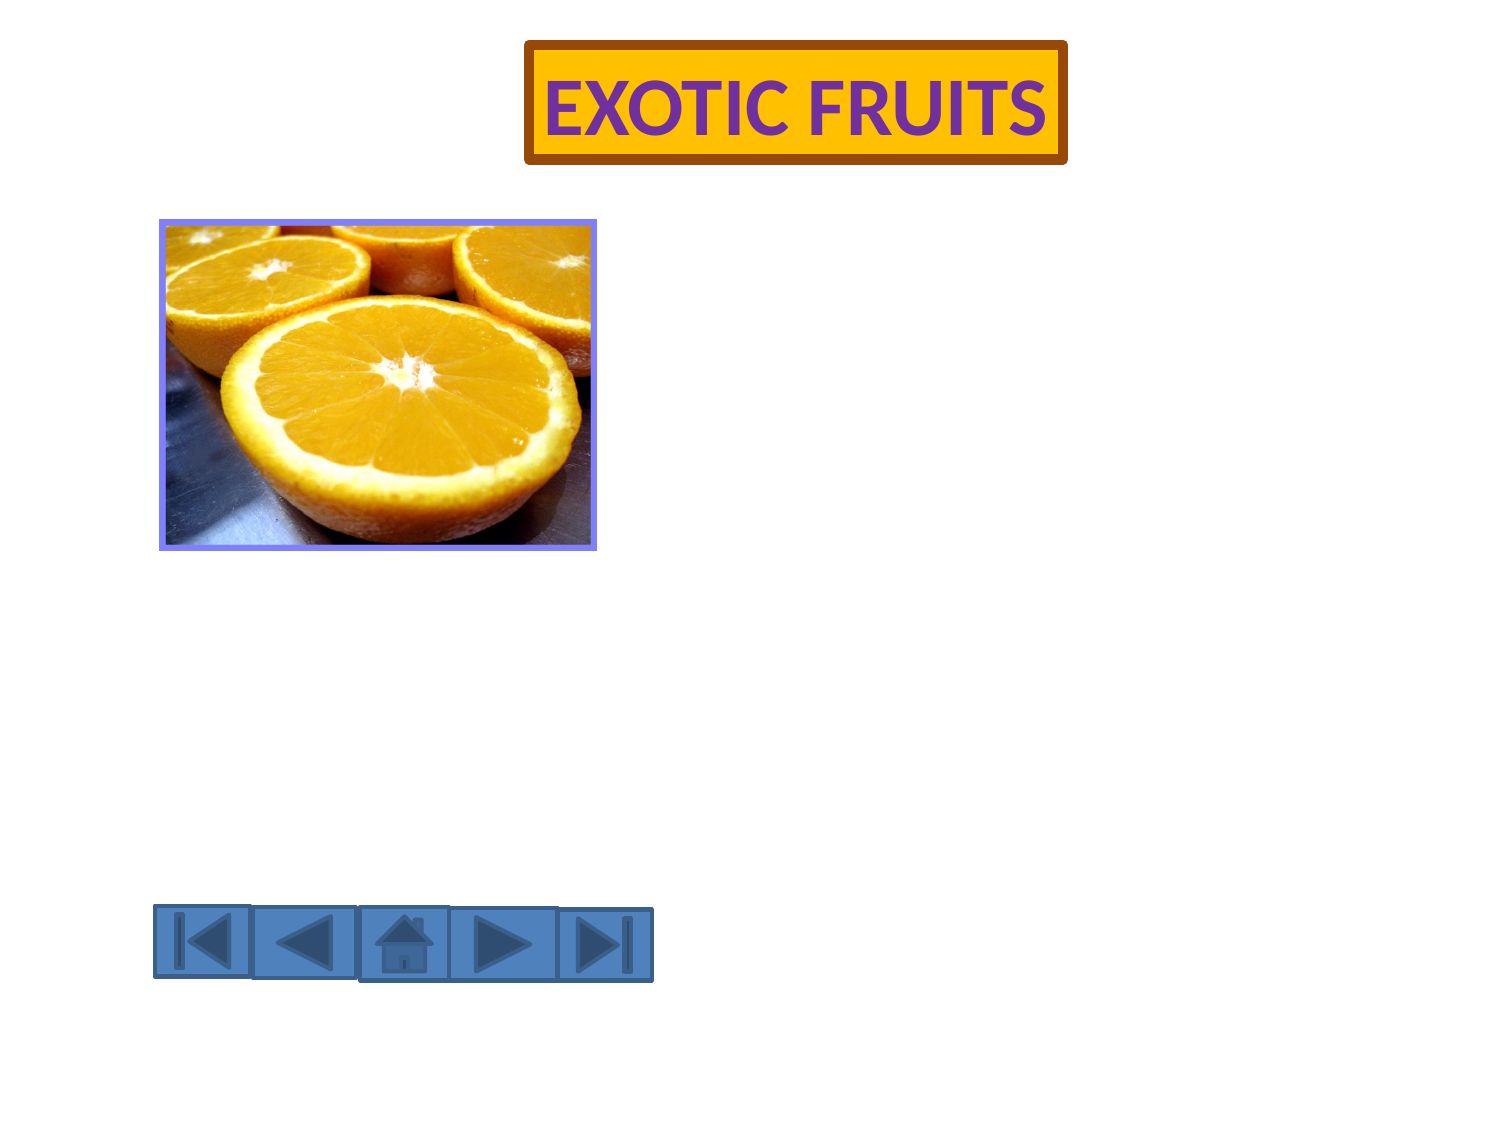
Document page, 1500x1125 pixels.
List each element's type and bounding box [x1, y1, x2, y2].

picture [159, 219, 597, 552]
